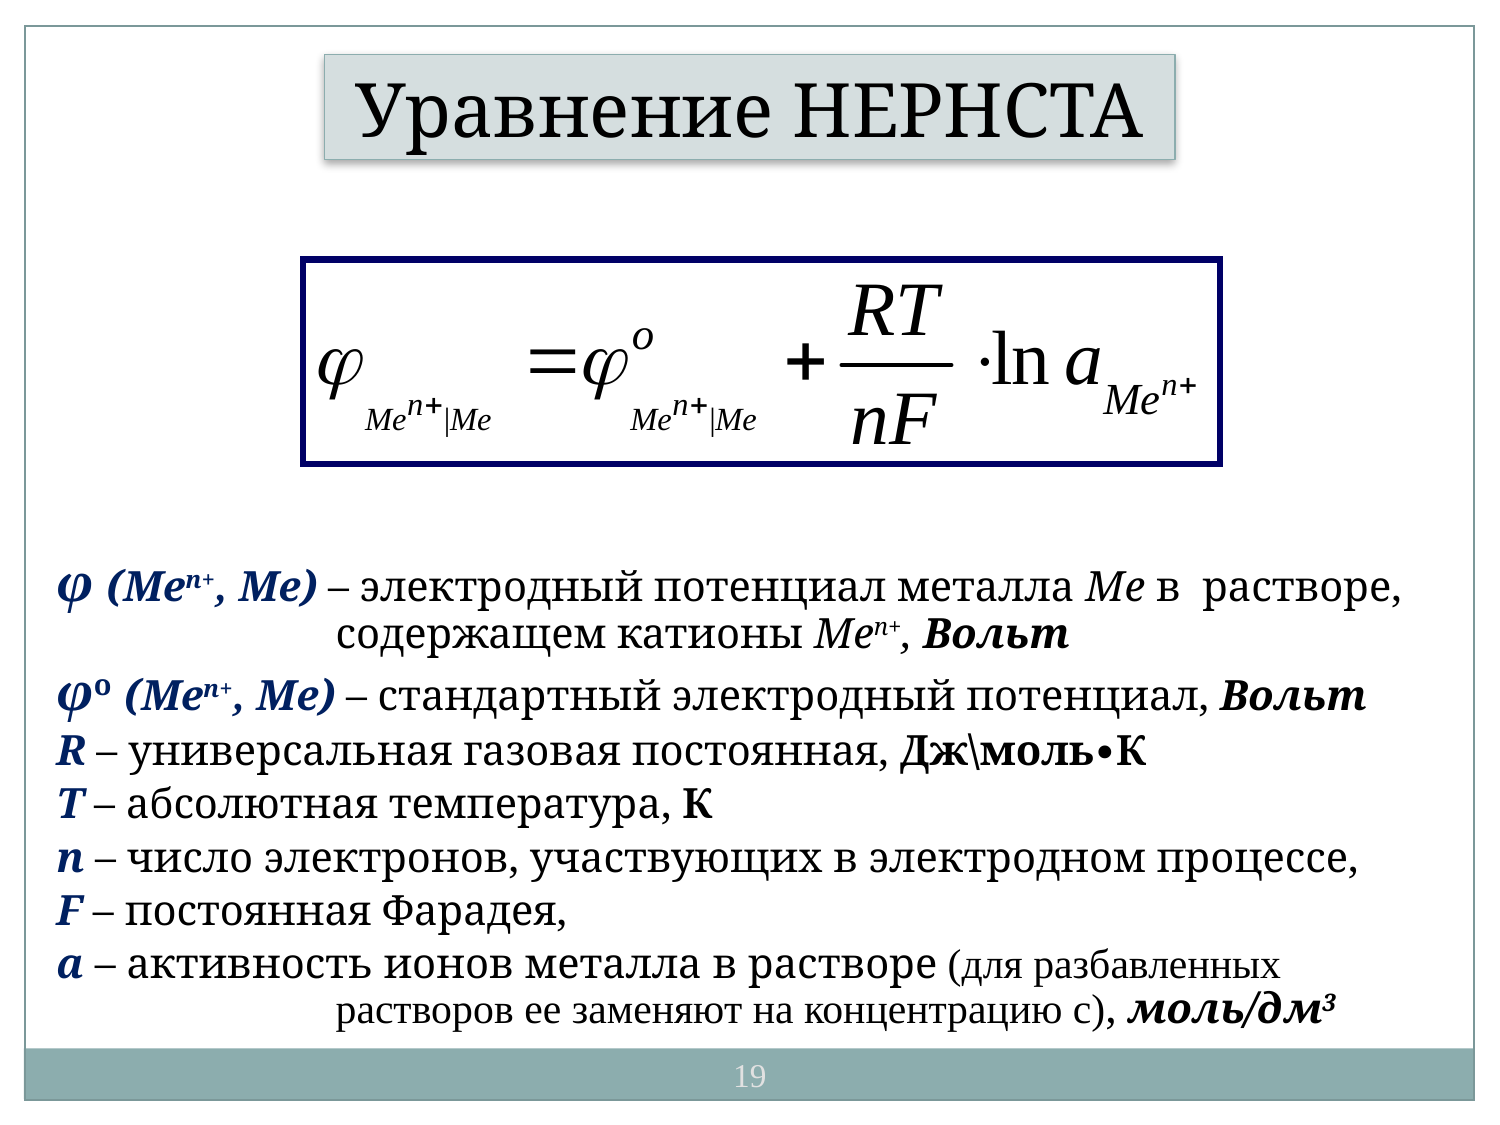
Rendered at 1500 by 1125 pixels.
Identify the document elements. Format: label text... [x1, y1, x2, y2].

text_box Уравнение НЕРНСТА [324, 54, 1176, 160]
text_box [306, 262, 1217, 462]
slide_number 19 [699, 1047, 800, 1110]
text_box φ (Men+, Me) – электродный потенциал металла Me в растворе, содержащем катионы Men+, Вольт φo (Men+, Me) – стандартный электродный потенциал, Вольт R – универсальная газовая постоянная, Дж\моль∙К Т – абсолютная температура, К n – число электронов, участвующих в электродном процессе, F – постоянная Фарадея, a – активность ионов металла в растворе (для разбавленных растворов ее заменяют на концентрацию с), моль/дм3 [41, 550, 1467, 1047]
